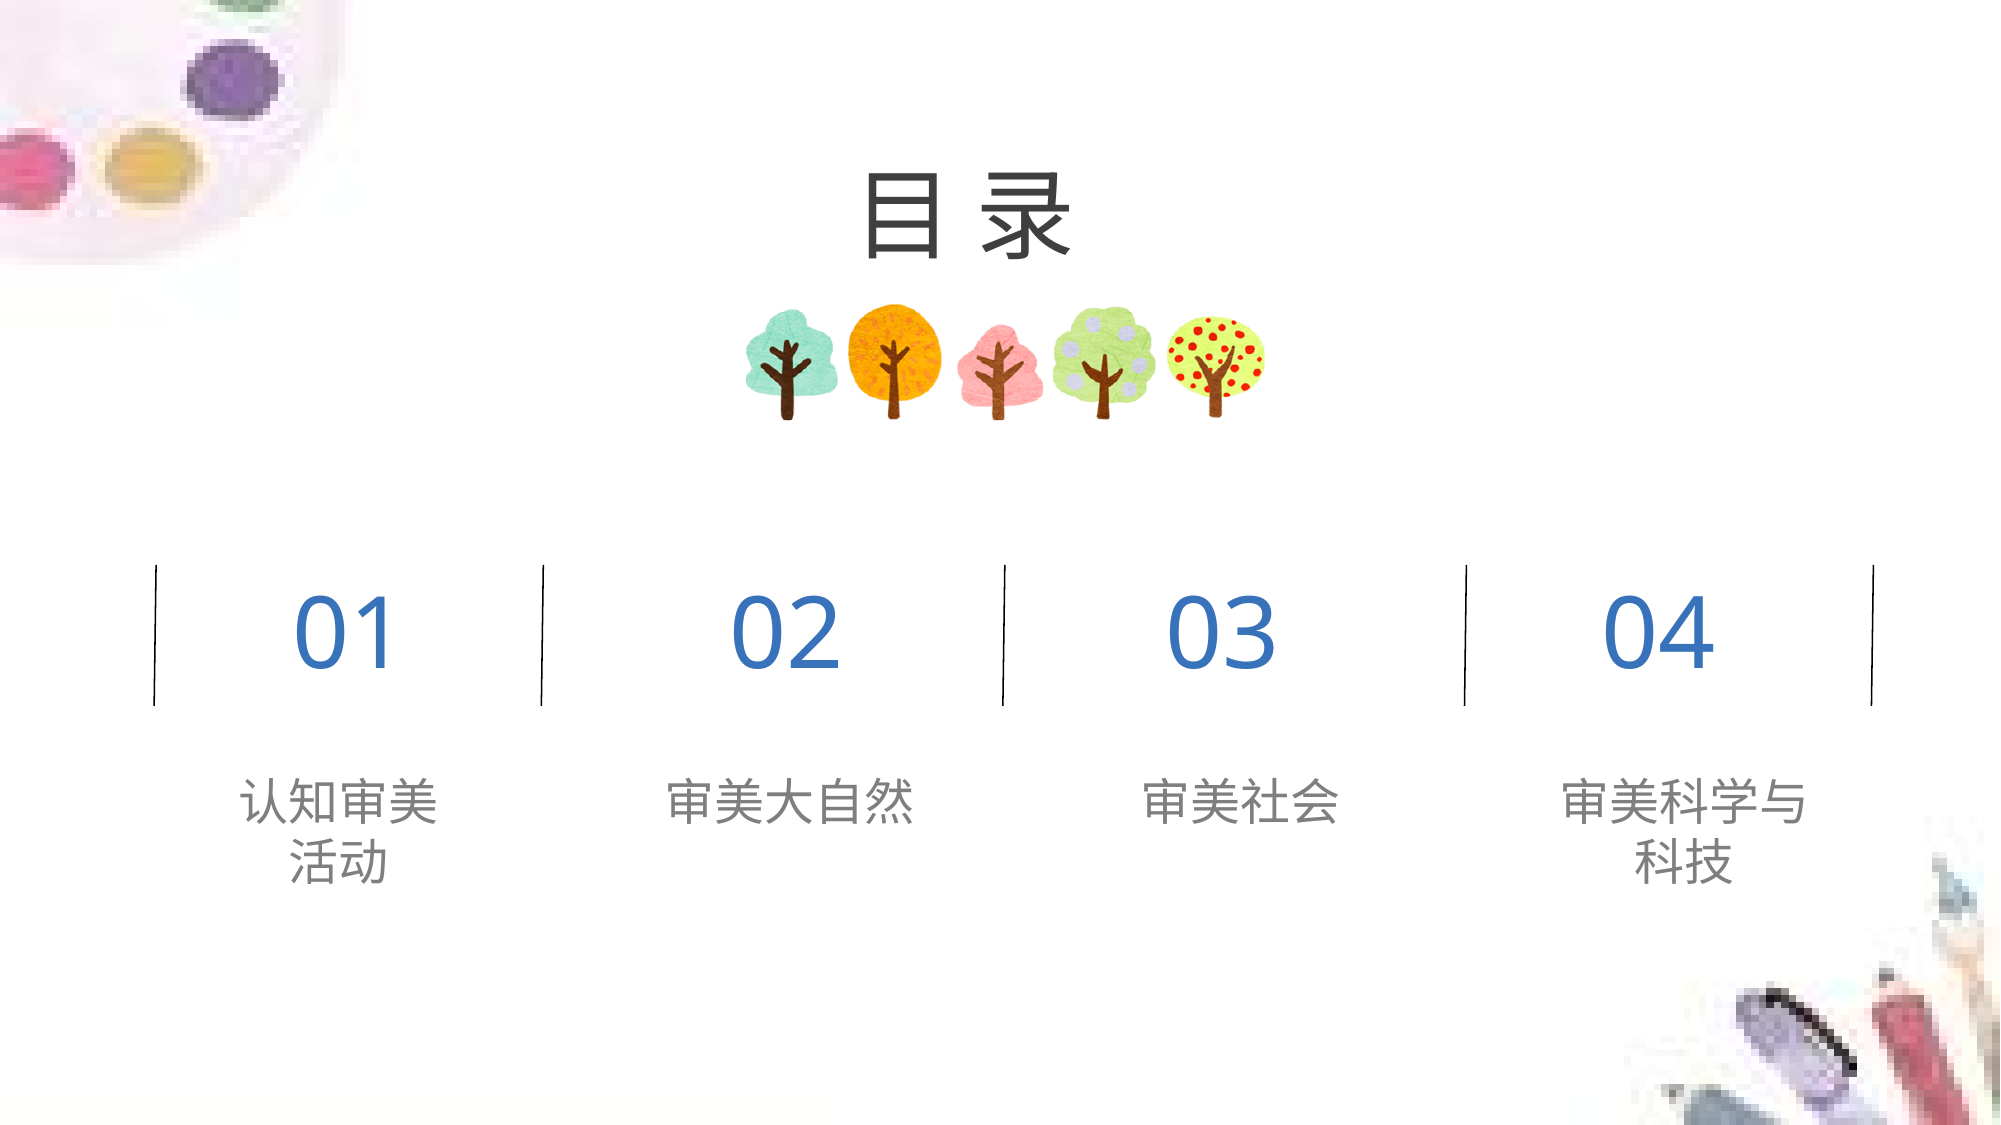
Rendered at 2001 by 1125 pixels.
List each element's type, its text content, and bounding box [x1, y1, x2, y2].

text_box 审美社会 [1055, 763, 1426, 838]
text_box 目 录 [838, 143, 1091, 278]
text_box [1002, 564, 1006, 707]
text_box 02 [675, 561, 897, 696]
text_box 审美大自然 [604, 763, 975, 838]
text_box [153, 564, 157, 707]
text_box 01 [238, 561, 461, 696]
text_box 审美科学与 科技 [1499, 763, 1870, 898]
picture [0, 0, 2000, 1125]
text_box 04 [1548, 561, 1770, 696]
text_box 03 [1112, 561, 1334, 696]
text_box 认知审美 活动 [175, 763, 502, 898]
